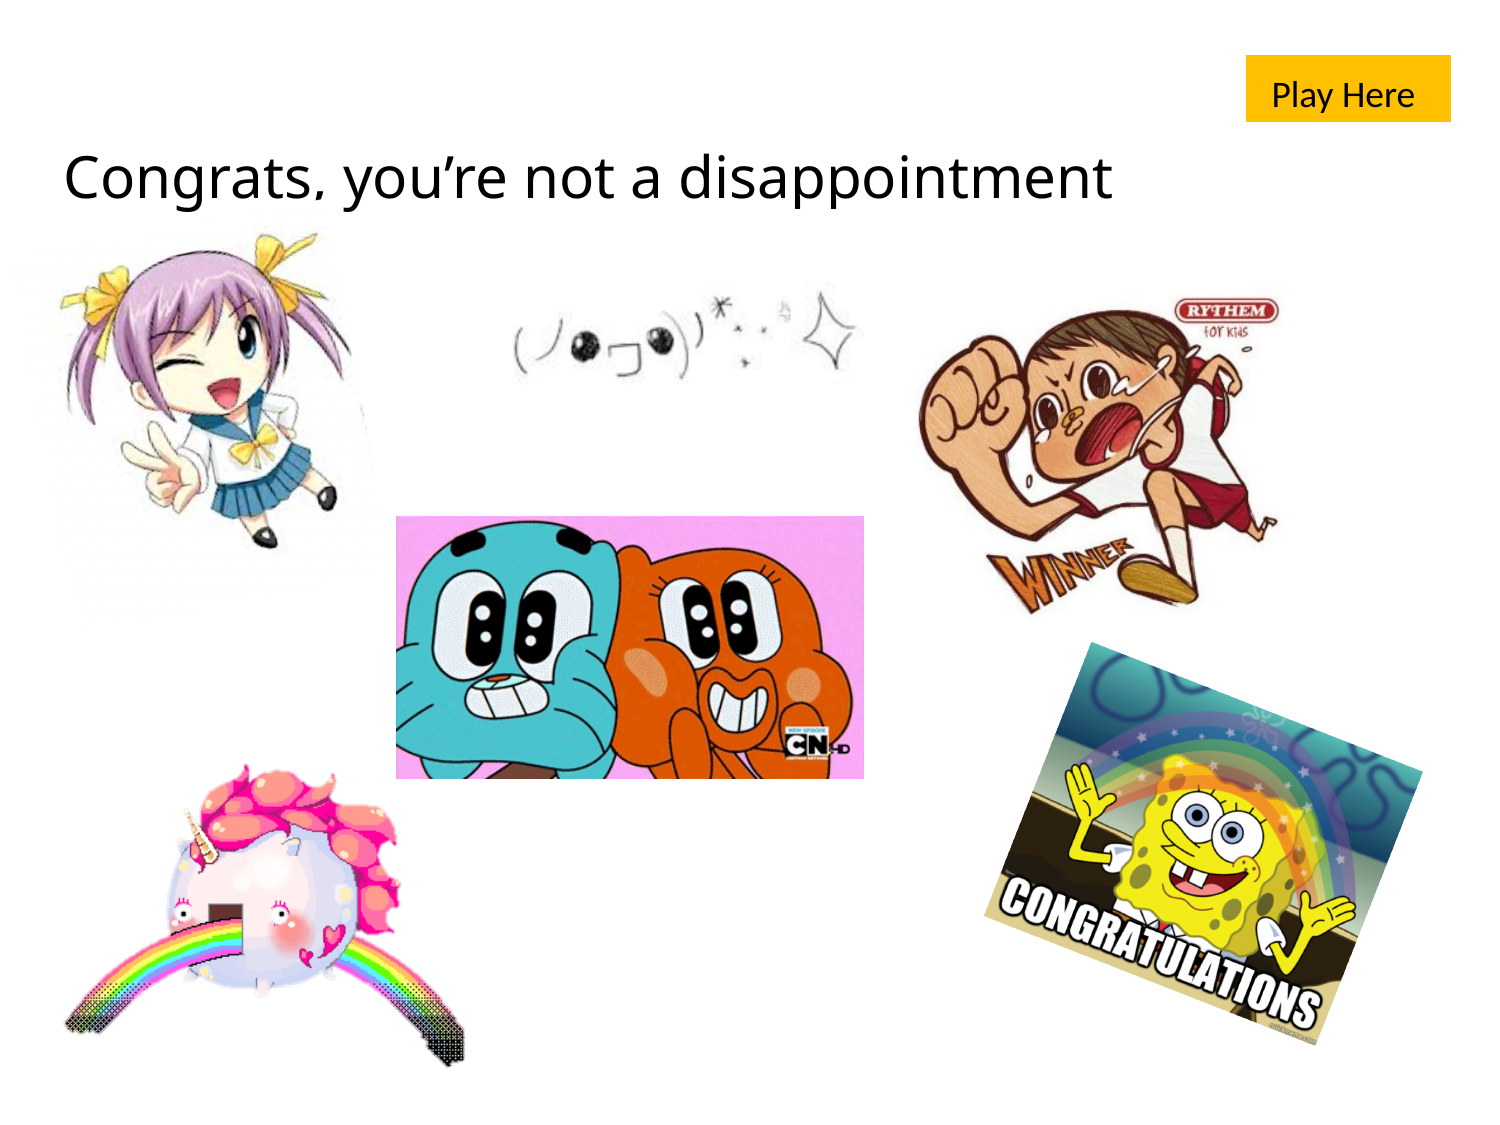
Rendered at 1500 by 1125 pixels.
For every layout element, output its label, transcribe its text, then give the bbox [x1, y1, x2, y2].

picture [9, 200, 394, 631]
picture [499, 209, 864, 450]
picture [904, 267, 1422, 1045]
text_box Play Here [1256, 62, 1433, 123]
picture [19, 516, 864, 1107]
text_box [1243, 52, 1454, 125]
text_box Congrats, you’re not a disappointment [48, 87, 1203, 218]
